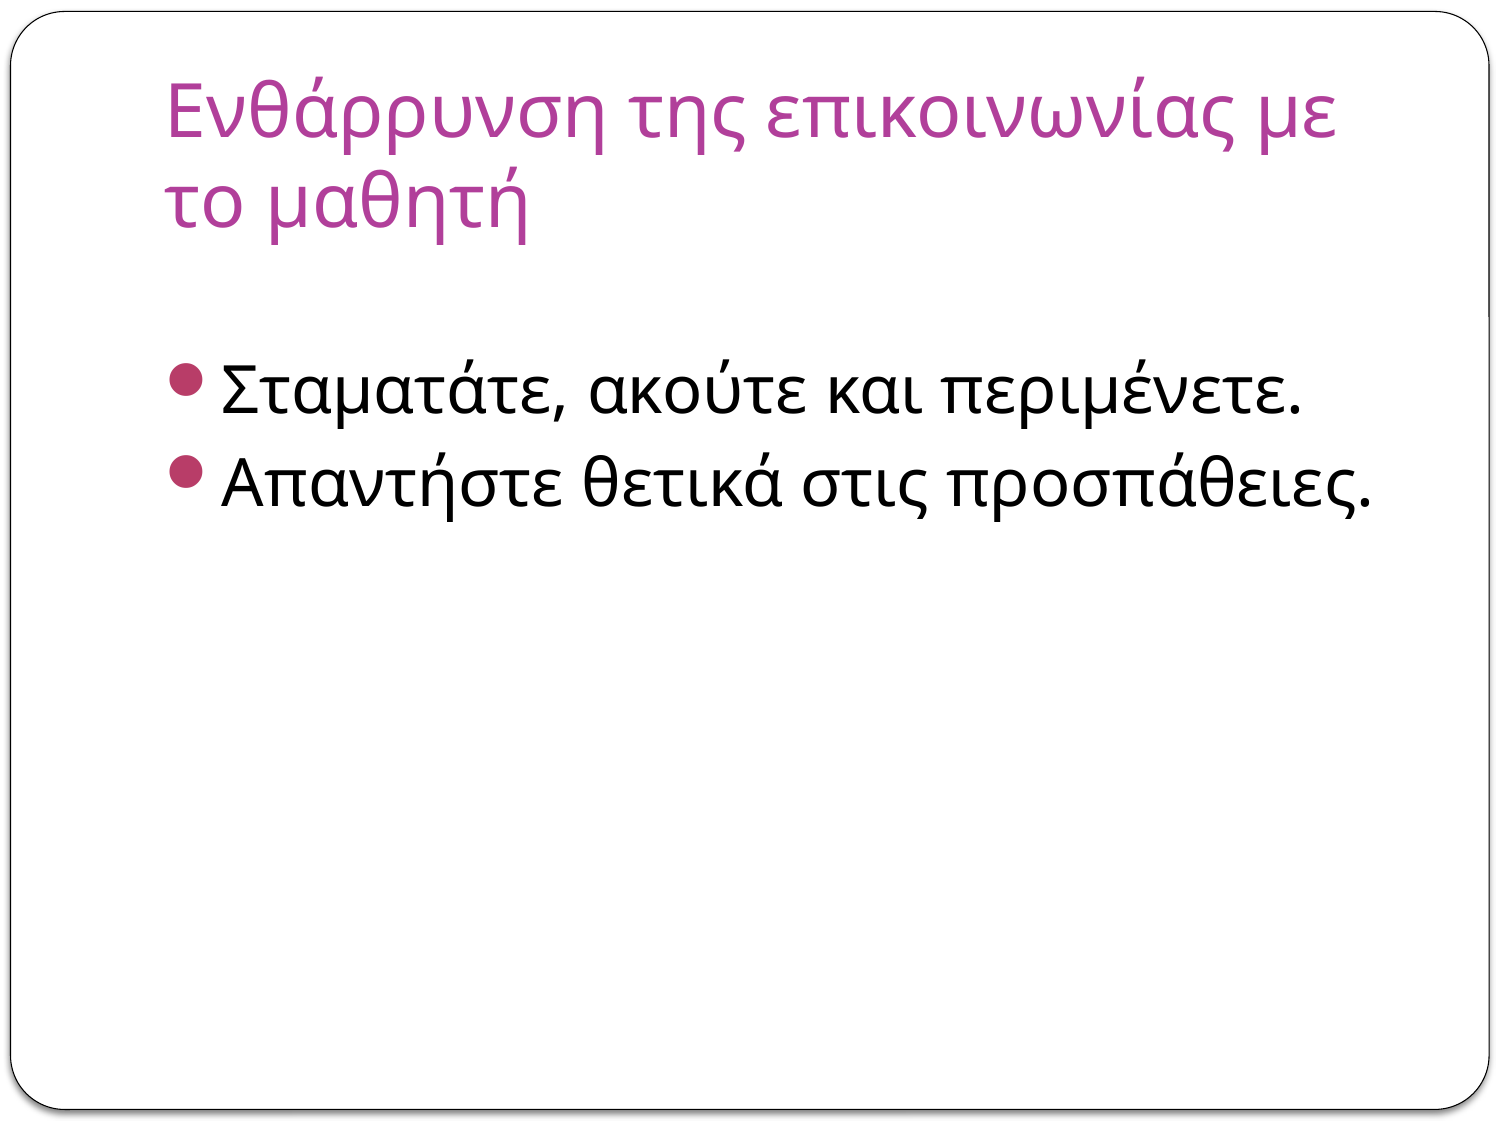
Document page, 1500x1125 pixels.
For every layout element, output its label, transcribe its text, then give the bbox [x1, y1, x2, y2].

list Σταματάτε, ακούτε και περιμένετε. Απαντήστε θετικά στις προσπάθειες. [150, 339, 1425, 988]
title Ενθάρρυνση της επικοινωνίας με το μαθητή [150, 45, 1425, 258]
